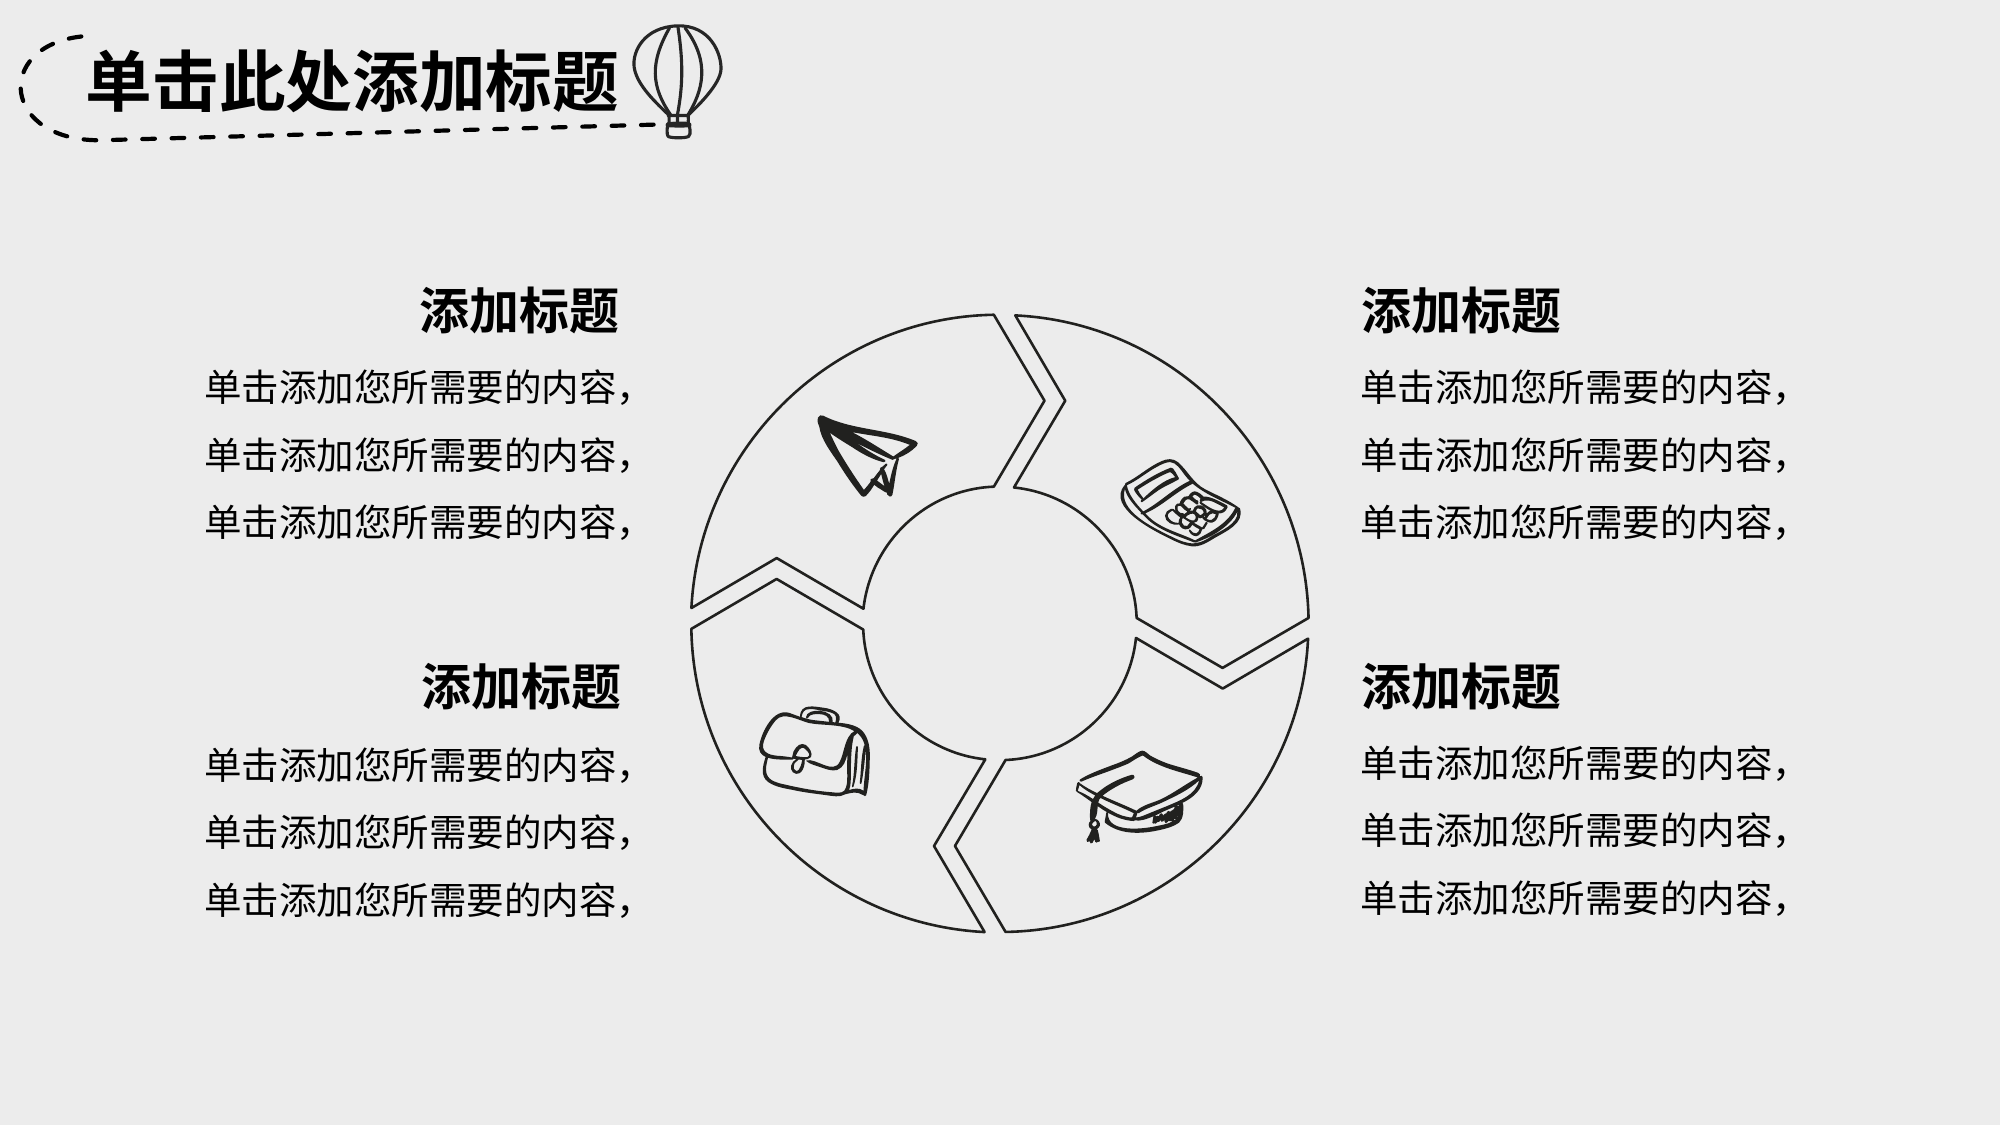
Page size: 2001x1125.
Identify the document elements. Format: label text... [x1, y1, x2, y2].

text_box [633, 25, 722, 138]
text_box 单击添加您所需要的内容，单击添加您所需要的内容，单击添加您所需要的内容， [1329, 334, 1842, 552]
text_box 单击添加您所需要的内容，单击添加您所需要的内容，单击添加您所需要的内容， [1329, 709, 1842, 927]
text_box 单击添加您所需要的内容，单击添加您所需要的内容，单击添加您所需要的内容， [173, 712, 685, 930]
text_box [19, 38, 570, 142]
text_box 添加标题 [1346, 272, 1577, 348]
text_box 添加标题 [406, 647, 637, 723]
text_box 单击此处添加标题 [70, 31, 633, 127]
text_box 添加标题 [404, 272, 634, 348]
text_box 添加标题 [1346, 647, 1577, 723]
text_box 单击添加您所需要的内容，单击添加您所需要的内容，单击添加您所需要的内容， [173, 334, 685, 552]
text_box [691, 314, 1309, 932]
